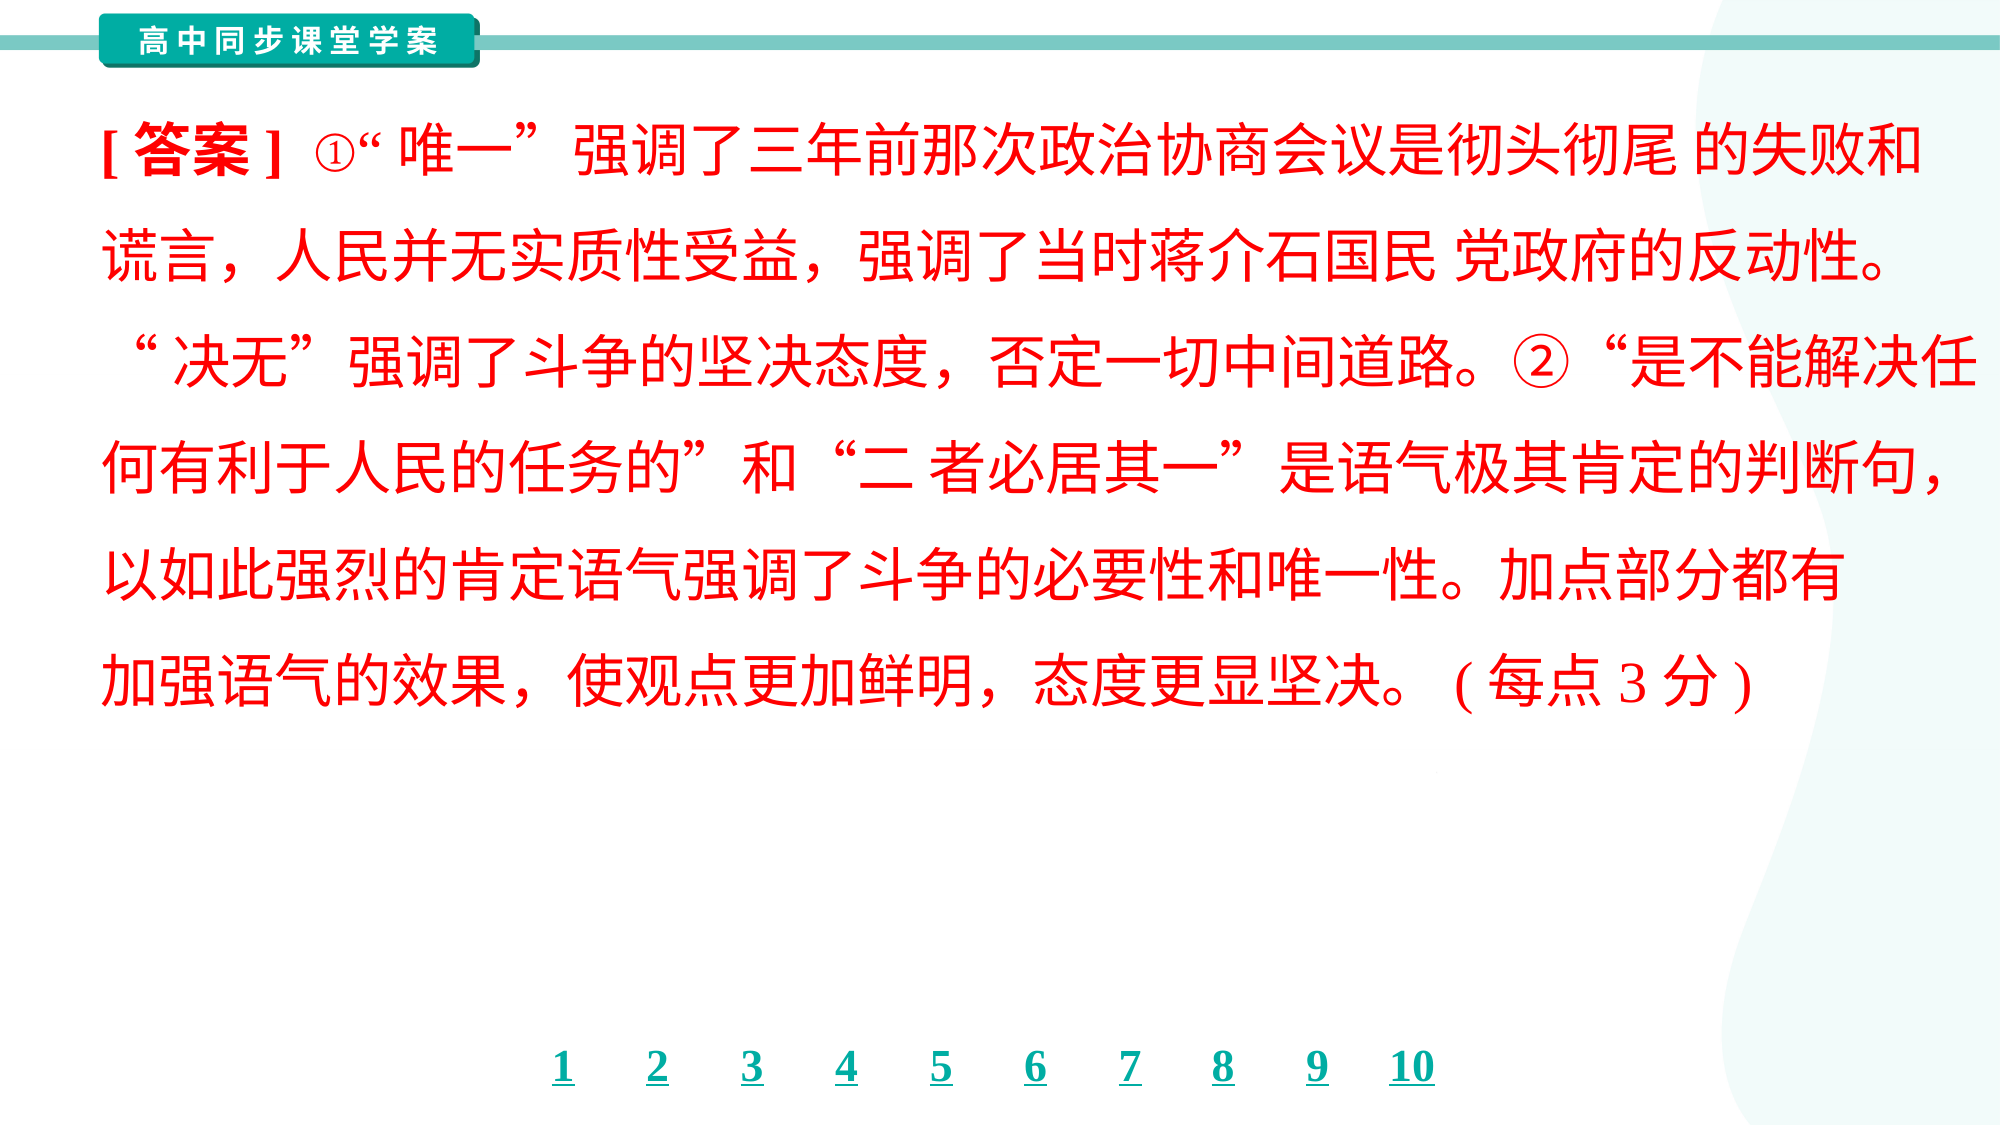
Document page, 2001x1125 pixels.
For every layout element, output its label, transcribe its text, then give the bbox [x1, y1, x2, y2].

text_box [答案] ①“唯一”强调了三年前那次政治协商会议是彻头彻尾 的失败和 谎言，人民并无实质性受益，强调了当时蒋介石国民 党政府的反动性。 “决无”强调了斗争的坚决态度，否定一切中间道路。②“是不能解决任 何有利于人民的任务的”和“二 者必居其一”是语气极其肯定的判断句， 以如此强烈的肯定语气强调了斗争的必要性和唯一性。加点部分都有 加强语气的效果，使观点更加鲜明，态度更显坚决。(每点3分) [100, 76, 1899, 927]
picture [0, 0, 2000, 1125]
